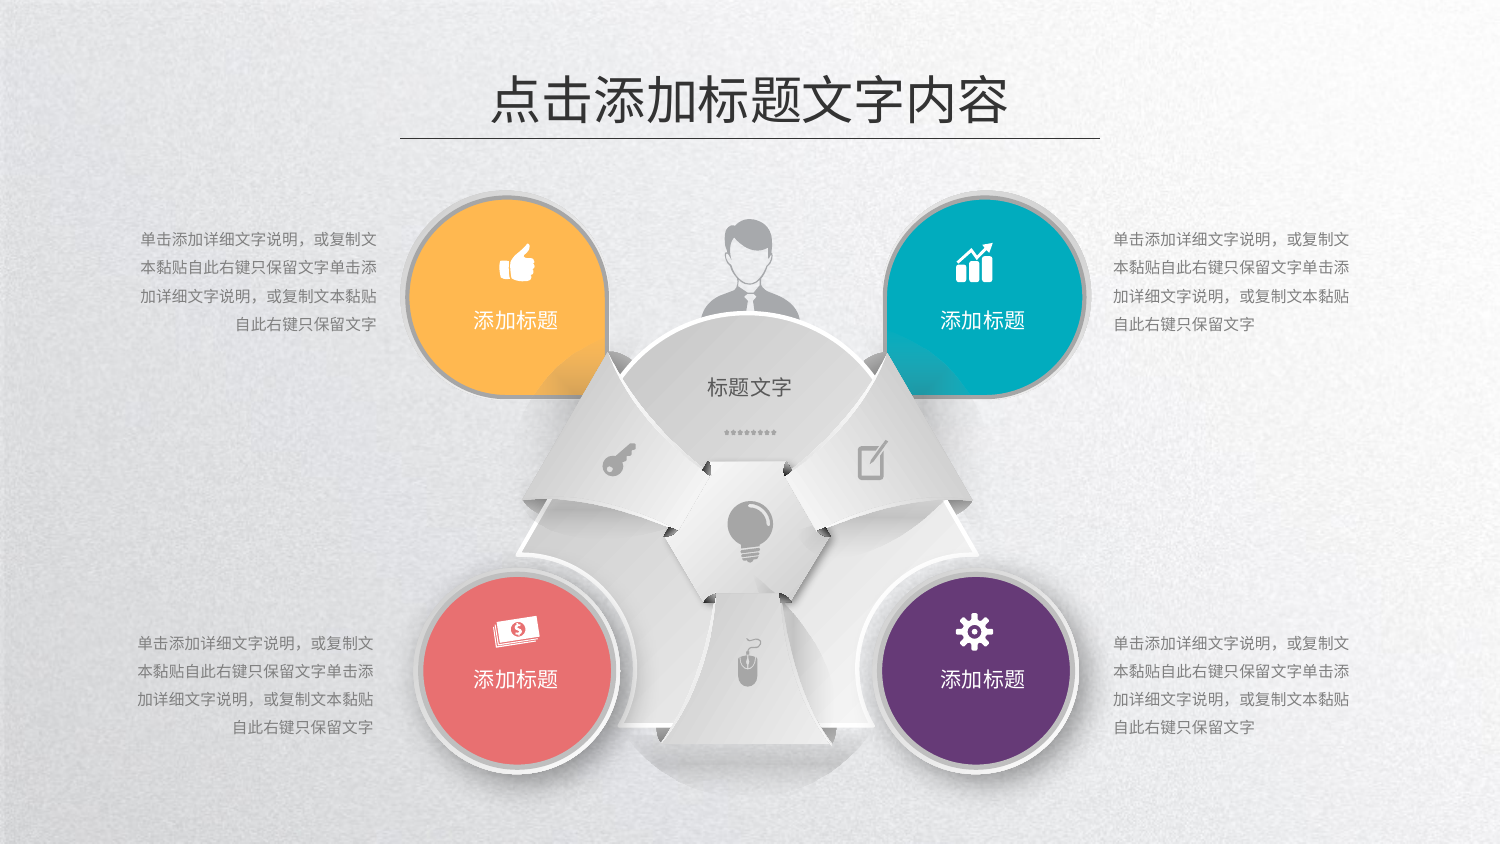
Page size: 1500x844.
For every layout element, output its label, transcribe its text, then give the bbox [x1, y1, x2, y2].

picture [0, 0, 1500, 844]
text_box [413, 567, 620, 775]
text_box 单击添加详细文字说明，或复制文本黏贴自此右键只保留文字单击添加详细文字说明，或复制文本黏贴自此右键只保留文字 [114, 213, 392, 341]
text_box 单击添加详细文字说明，或复制文本黏贴自此右键只保留文字单击添加详细文字说明，或复制文本黏贴自此右键只保留文字 [111, 617, 389, 745]
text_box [882, 190, 1092, 400]
text_box 单击添加详细文字说明，或复制文本黏贴自此右键只保留文字单击添加详细文字说明，或复制文本黏贴自此右键只保留文字 [1098, 617, 1375, 745]
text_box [508, 214, 993, 798]
text_box 单击添加详细文字说明，或复制文本黏贴自此右键只保留文字单击添加详细文字说明，或复制文本黏贴自此右键只保留文字 [1098, 213, 1375, 341]
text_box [872, 567, 1079, 775]
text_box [724, 429, 777, 436]
text_box 点击添加标题文字内容 [472, 60, 1028, 138]
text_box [400, 190, 610, 400]
